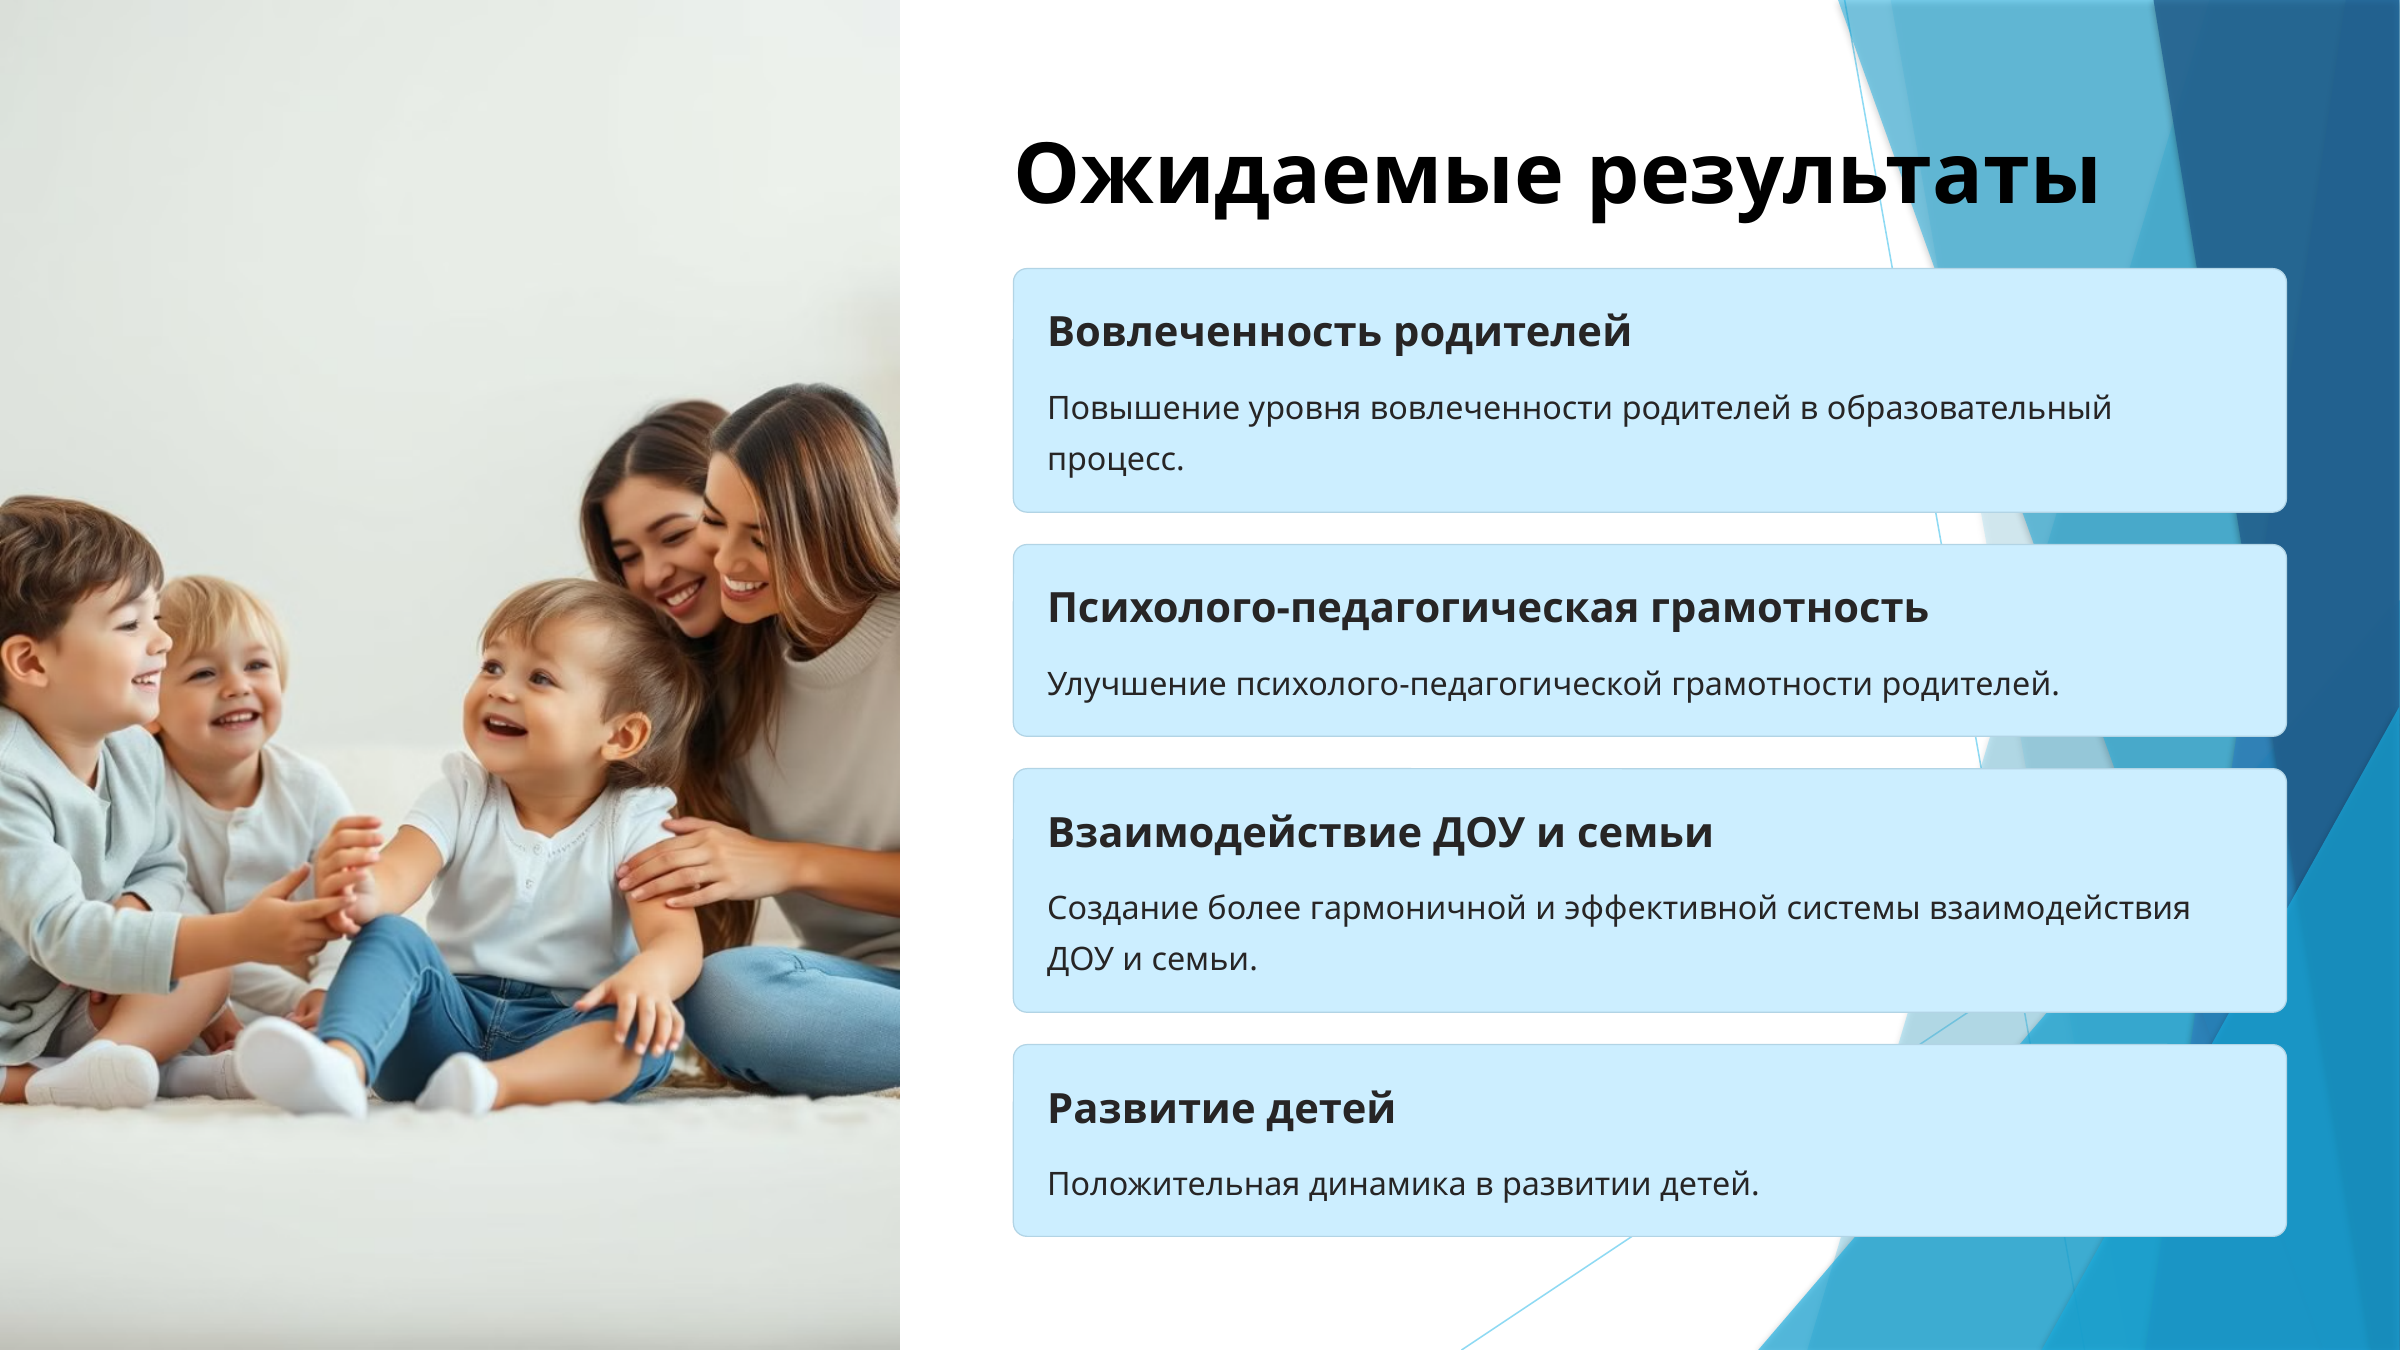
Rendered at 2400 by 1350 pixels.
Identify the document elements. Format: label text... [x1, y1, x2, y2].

text_box Повышение уровня вовлеченности родителей в образовательный процесс. [1047, 374, 2253, 479]
text_box Улучшение психолого-педагогической грамотности родителей. [1047, 650, 2253, 703]
picture [0, 0, 901, 1350]
text_box Вовлеченность родителей [1047, 302, 1642, 356]
text_box Психолого-педагогическая грамотность [1047, 578, 1949, 632]
text_box Развитие детей [1047, 1078, 1473, 1132]
text_box Положительная динамика в развитии детей. [1047, 1150, 2253, 1203]
text_box [1013, 544, 2287, 737]
text_box Ожидаемые результаты [1013, 113, 2113, 220]
text_box [1013, 768, 2287, 1013]
text_box [1013, 1044, 2287, 1237]
text_box [1013, 268, 2287, 513]
text_box Взаимодействие ДОУ и семьи [1047, 802, 1723, 856]
text_box Создание более гармоничной и эффективной системы взаимодействия ДОУ и семьи. [1047, 874, 2253, 979]
